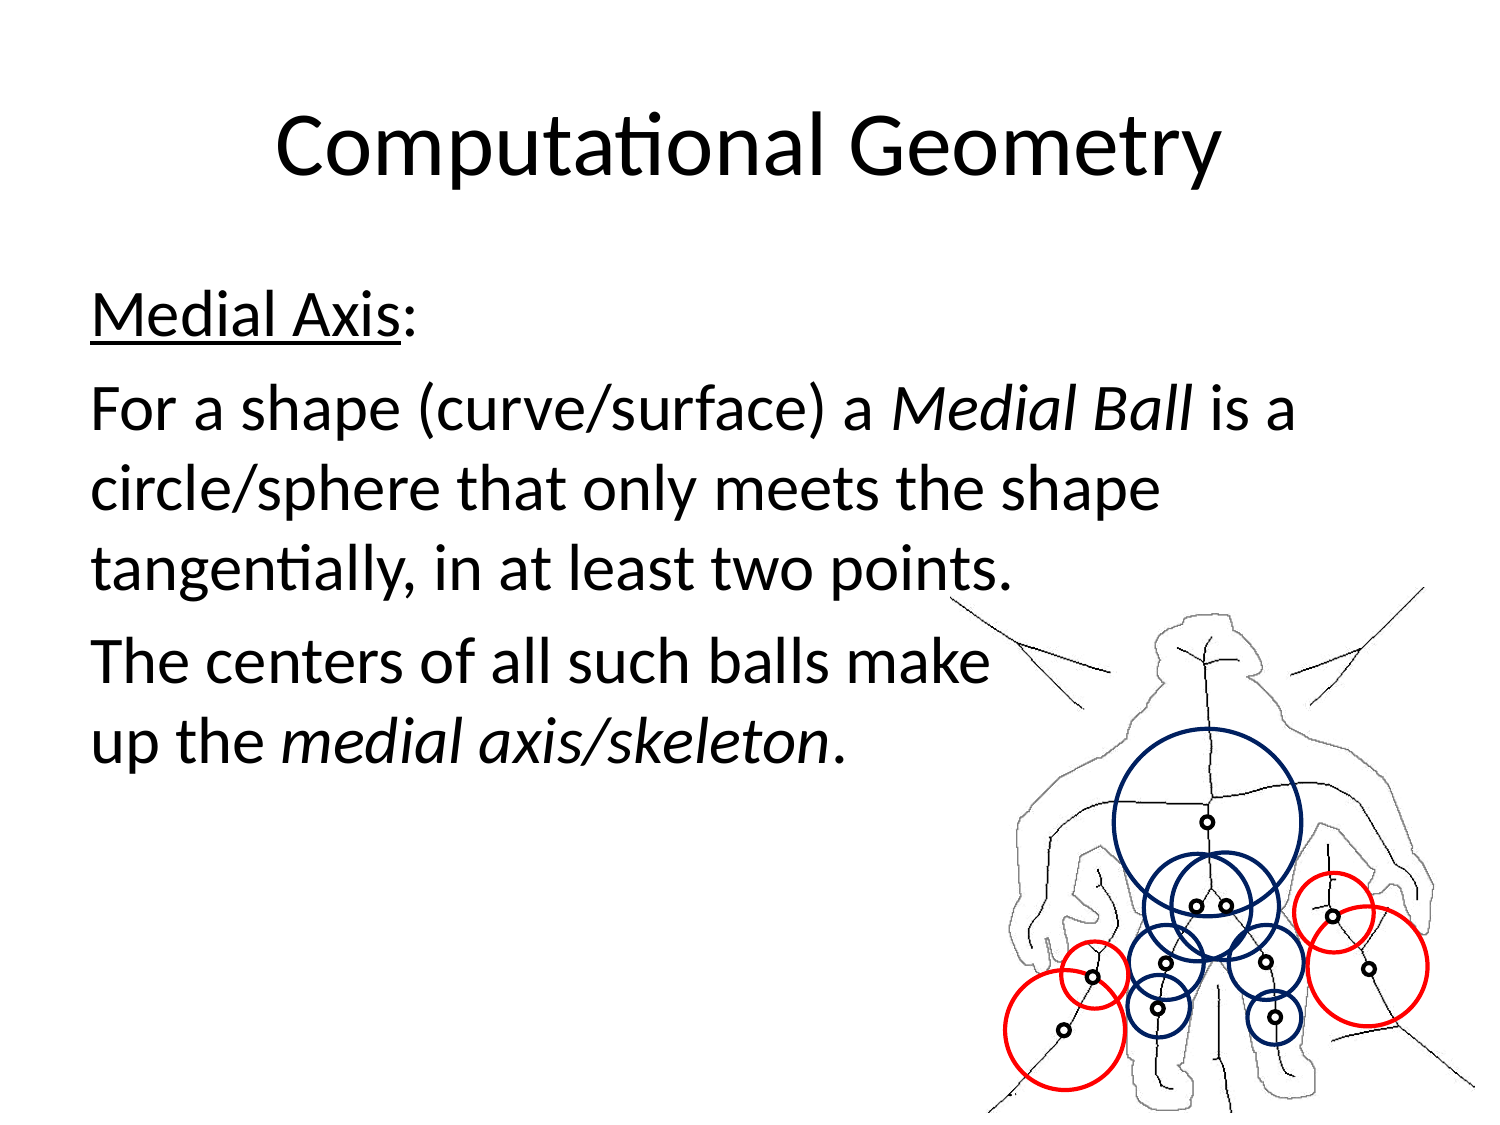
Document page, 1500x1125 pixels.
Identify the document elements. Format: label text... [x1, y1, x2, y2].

list Medial Axis: For a shape (curve/surface) a Medial Ball is a circle/sphere that only meets the shape tangentially, in at least two points. The centers of all such balls make up the medial axis/skeleton. [75, 262, 1425, 1081]
picture [949, 587, 1476, 1113]
title Computational Geometry [75, 45, 1425, 233]
